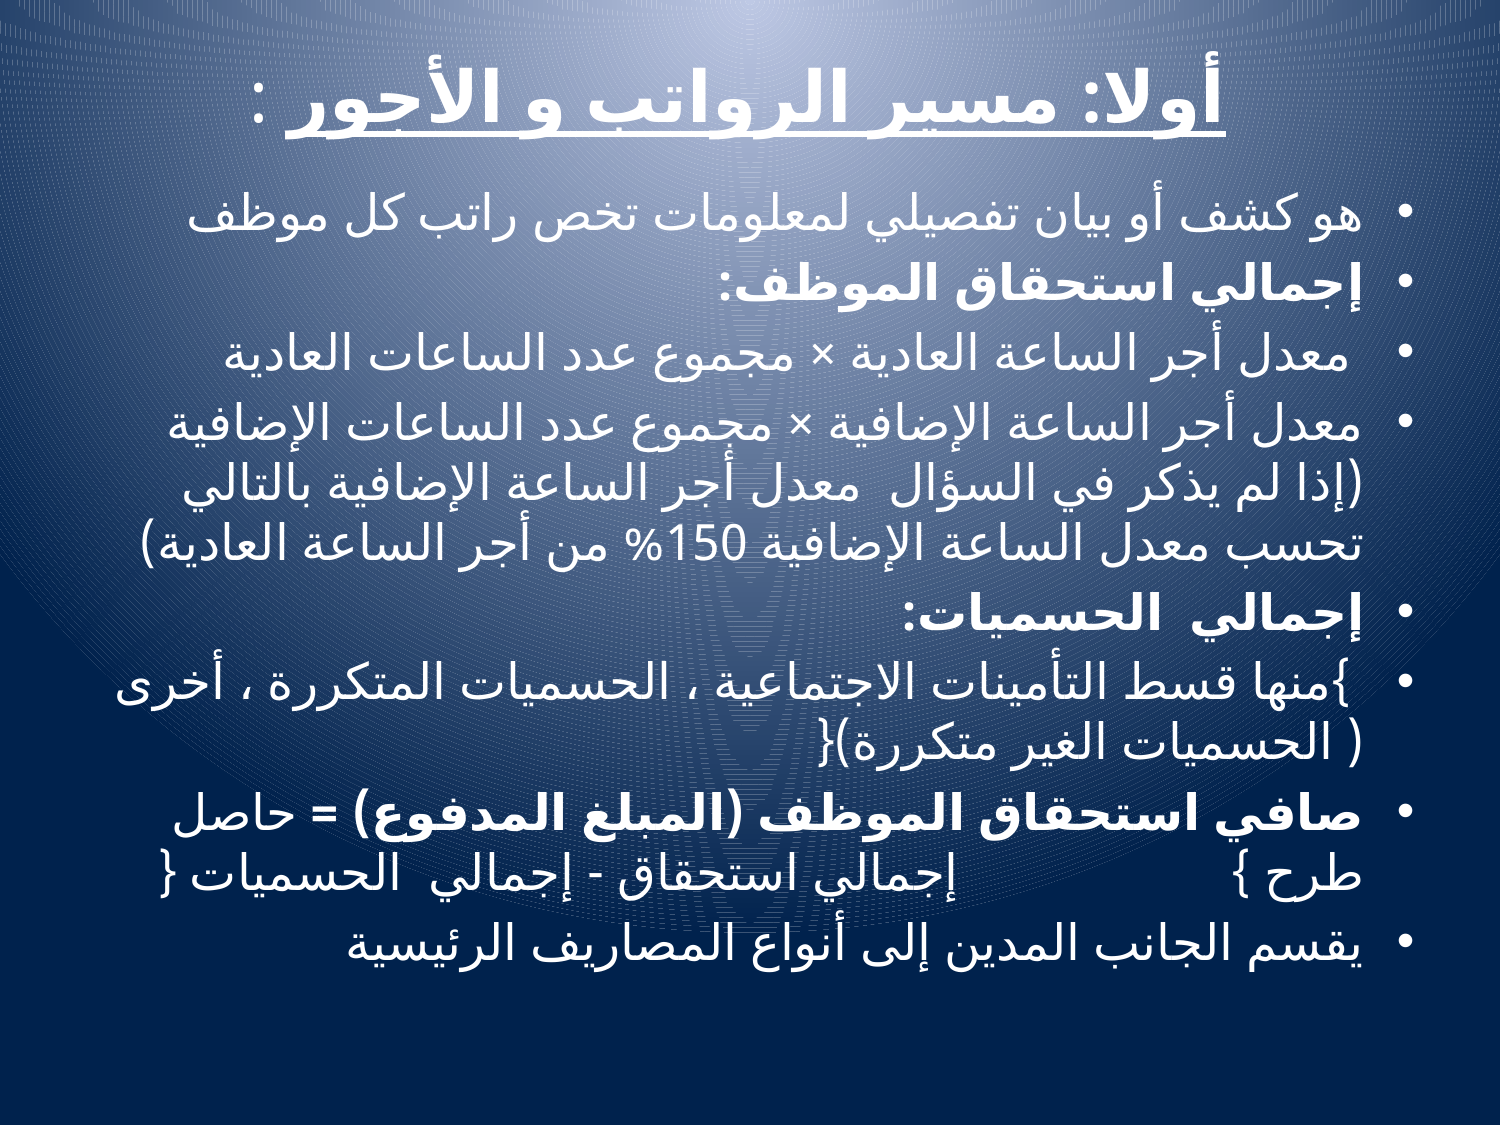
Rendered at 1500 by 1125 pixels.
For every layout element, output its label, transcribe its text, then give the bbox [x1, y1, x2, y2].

title أولا: مسير الرواتب و الأجور : [53, 42, 1404, 231]
list هو كشف أو بيان تفصيلي لمعلومات تخص راتب كل موظف إجمالي استحقاق الموظف: معدل أجر الساعة العادية × مجموع عدد الساعات العادية معدل أجر الساعة الإضافية × مجموع عدد الساعات الإضافية (إذا لم يذكر في السؤال معدل أجر الساعة الإضافية بالتالي تحسب معدل الساعة الإضافية 150% من أجر الساعة العادية) إجمالي الحسميات: }منها قسط التأمينات الاجتماعية ، الحسميات المتكررة ، أخرى ( الحسميات الغير متكررة){ صافي استحقاق الموظف (المبلغ المدفوع) = حاصل طرح } إجمالي استحقاق - إجمالي الحسميات { يقسم الجانب المدين إلى أنواع المصاريف الرئيسية [75, 172, 1425, 1071]
